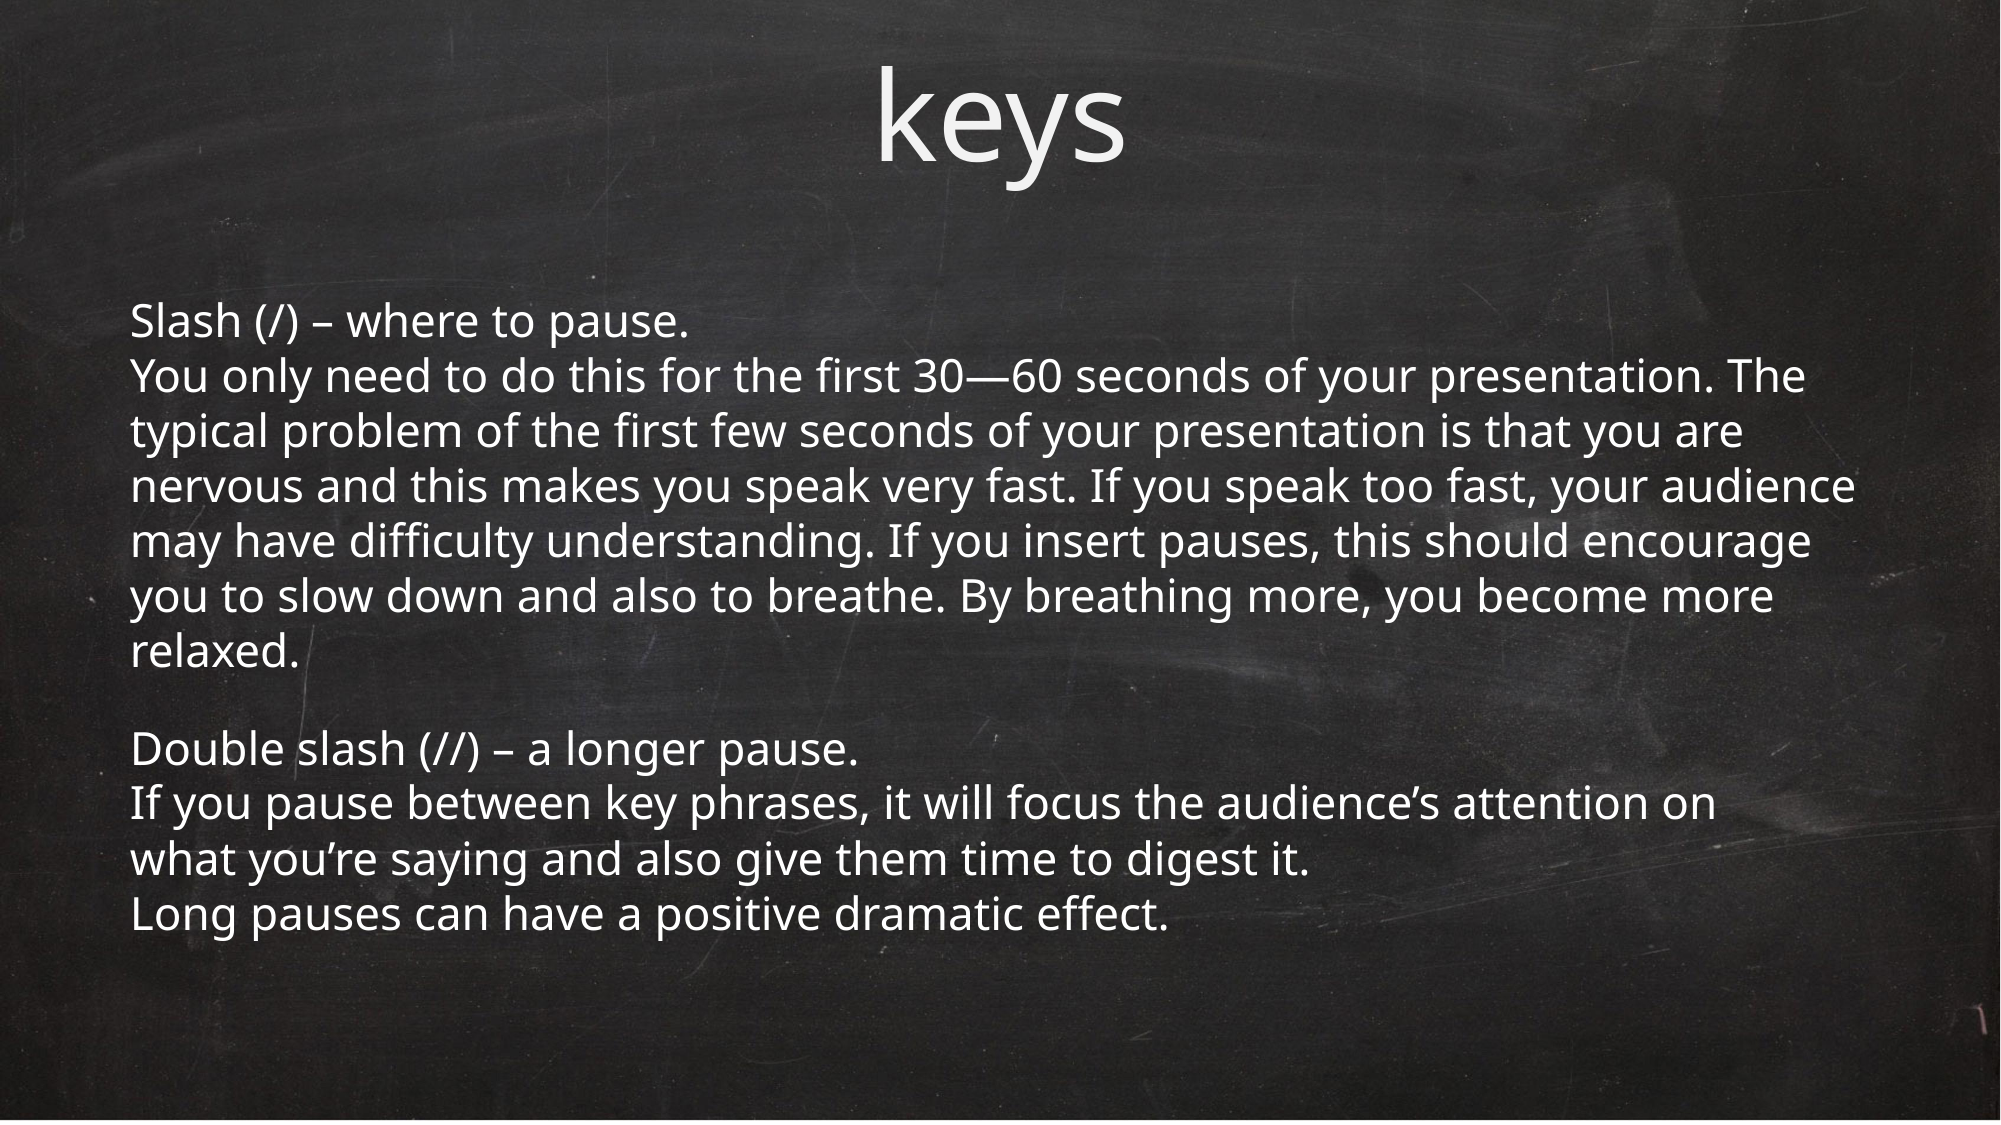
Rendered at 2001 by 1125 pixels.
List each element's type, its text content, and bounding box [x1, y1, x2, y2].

text_box Slash (/) – where to pause. You only need to do this for the first 30—60 seconds of your presentation. The typical problem of the first few seconds of your presentation is that you are nervous and this makes you speak very fast. If you speak too fast, your audience may have difficulty understanding. If you insert pauses, this should encourage you to slow down and also to breathe. By breathing more, you become more relaxed. [115, 284, 1885, 685]
picture [0, 0, 2001, 1125]
title keys [60, 28, 1940, 197]
text_box Double slash (//) – a longer pause. If you pause between key phrases, it will focus the audience’s attention on what you’re saying and also give them time to digest it. Long pauses can have a positive dramatic effect. [115, 711, 1763, 947]
